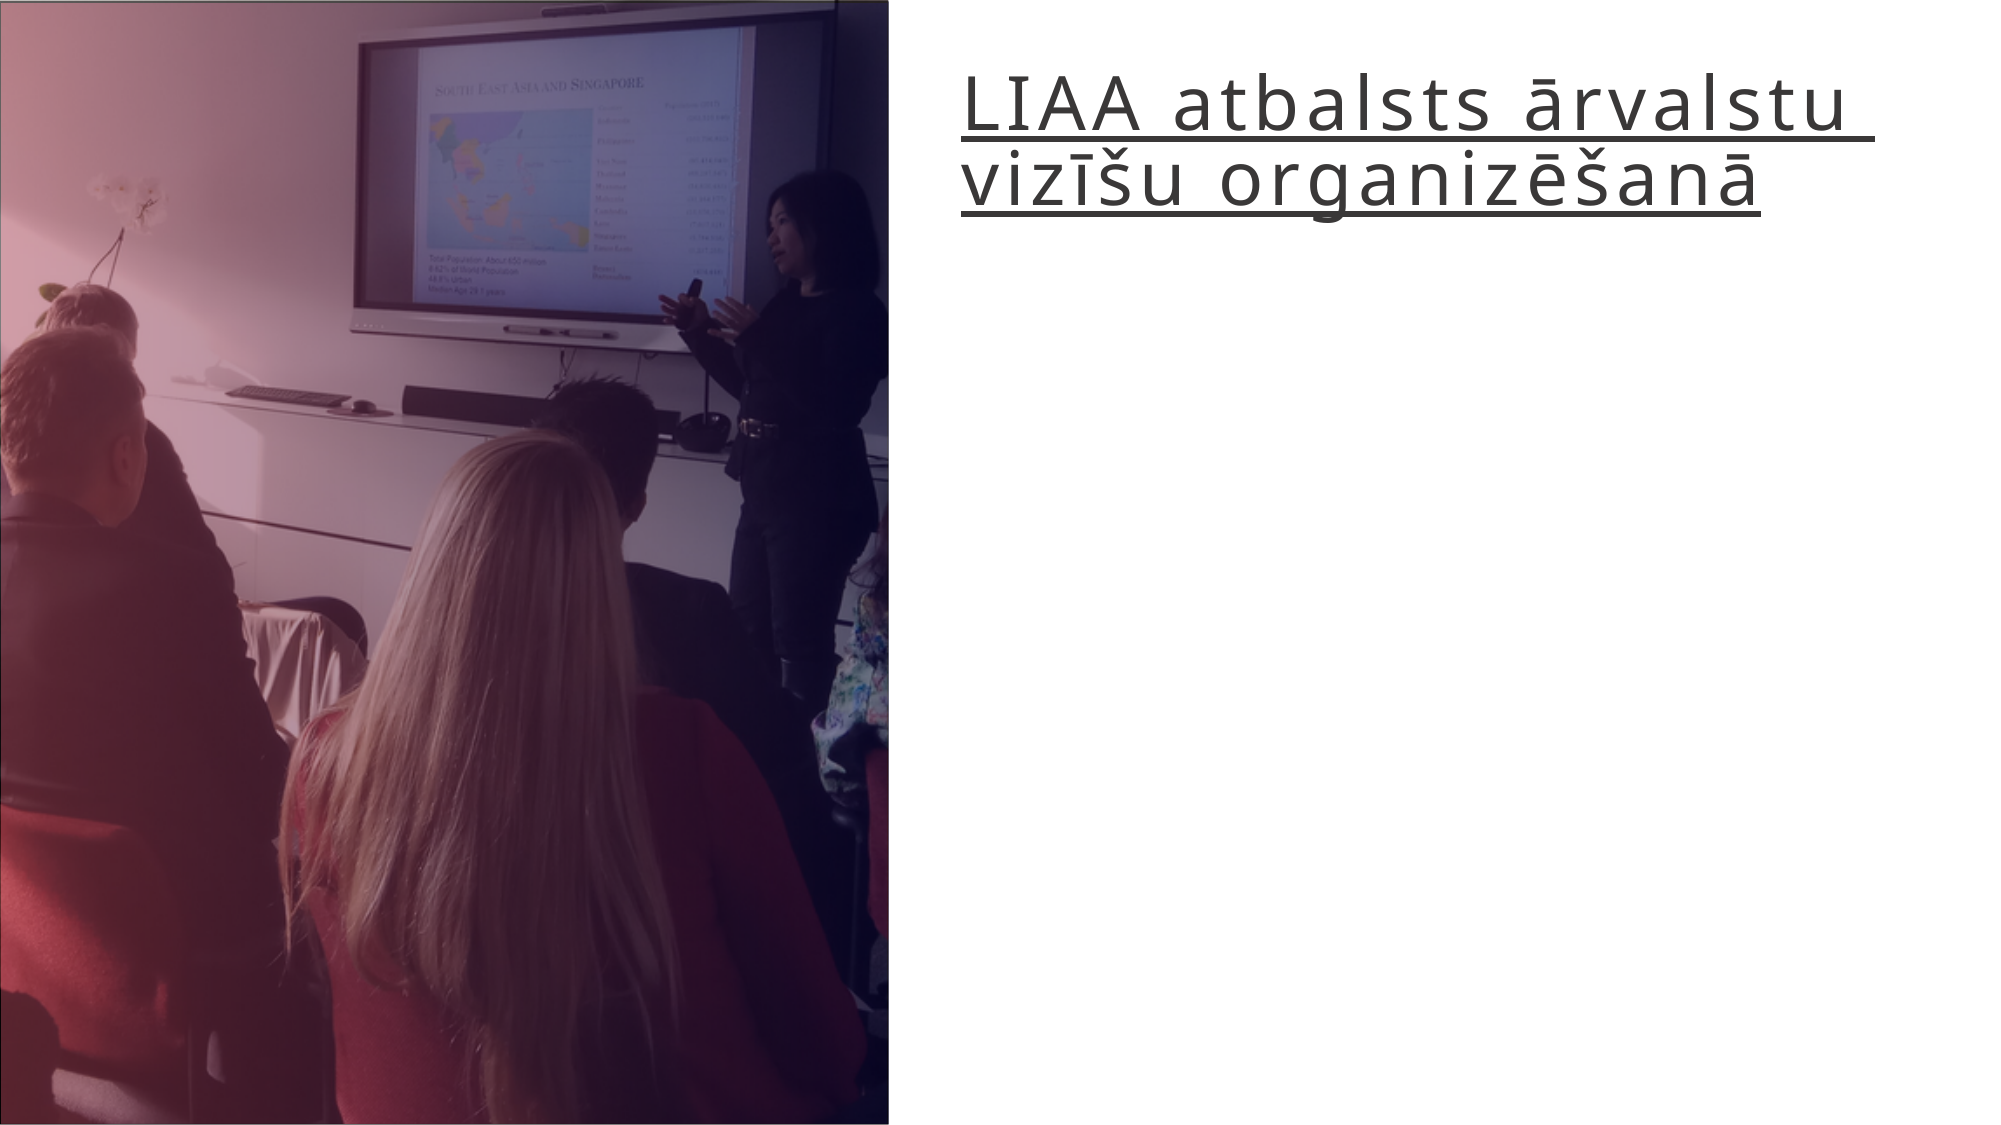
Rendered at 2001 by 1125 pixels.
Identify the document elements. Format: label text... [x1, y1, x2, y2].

title LIAA atbalsts ārvalstu vizīšu organizēšanā [946, 1, 1938, 213]
picture [0, 0, 889, 1124]
